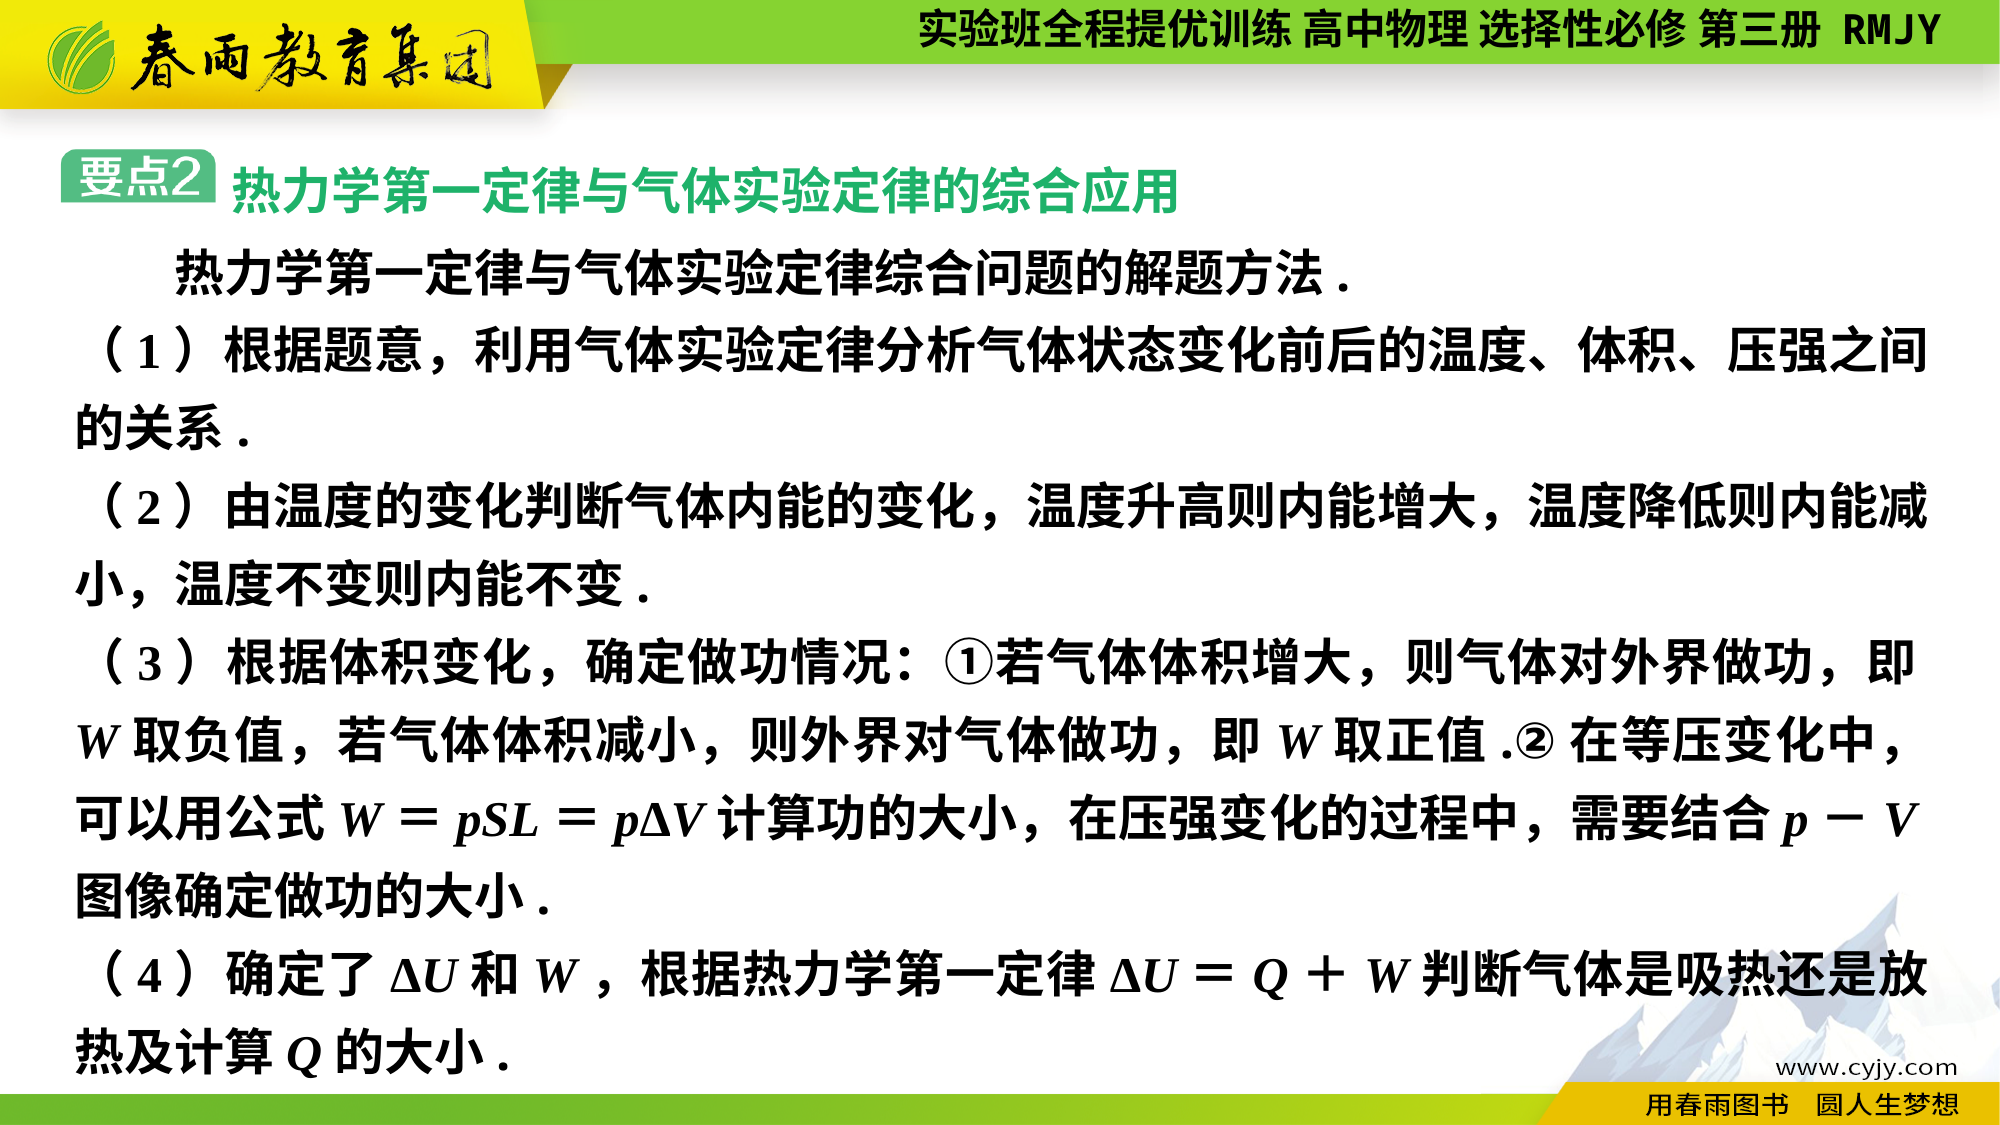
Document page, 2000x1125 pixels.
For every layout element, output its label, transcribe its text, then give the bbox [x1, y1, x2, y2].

text_box 热力学第一定律与气体实验定律的综合应用 [216, 122, 1944, 228]
list 热力学第一定律与气体实验定律综合问题的解题方法. （1）根据题意，利用气体实验定律分析气体状态变化前后的温度、体积、压强之间的关系. （2）由温度的变化判断气体内能的变化，温度升高则内能增大，温度降低则内能减小，温度不变则内能不变. （3）根据体积变化，确定做功情况：①若气体体积增大，则气体对外界做功，即W取负值，若气体体积减小，则外界对气体做功，即W取正值.②在等压变化中，可以用公式W＝pSL＝pΔV计算功的大小，在压强变化的过程中，需要结合p－V图像确定做功的大小. （4）确定了ΔU和W，根据热力学第一定律ΔU＝Q＋W判断气体是吸热还是放热及计算Q的大小. [59, 215, 1944, 1089]
picture [0, 0, 2000, 1125]
